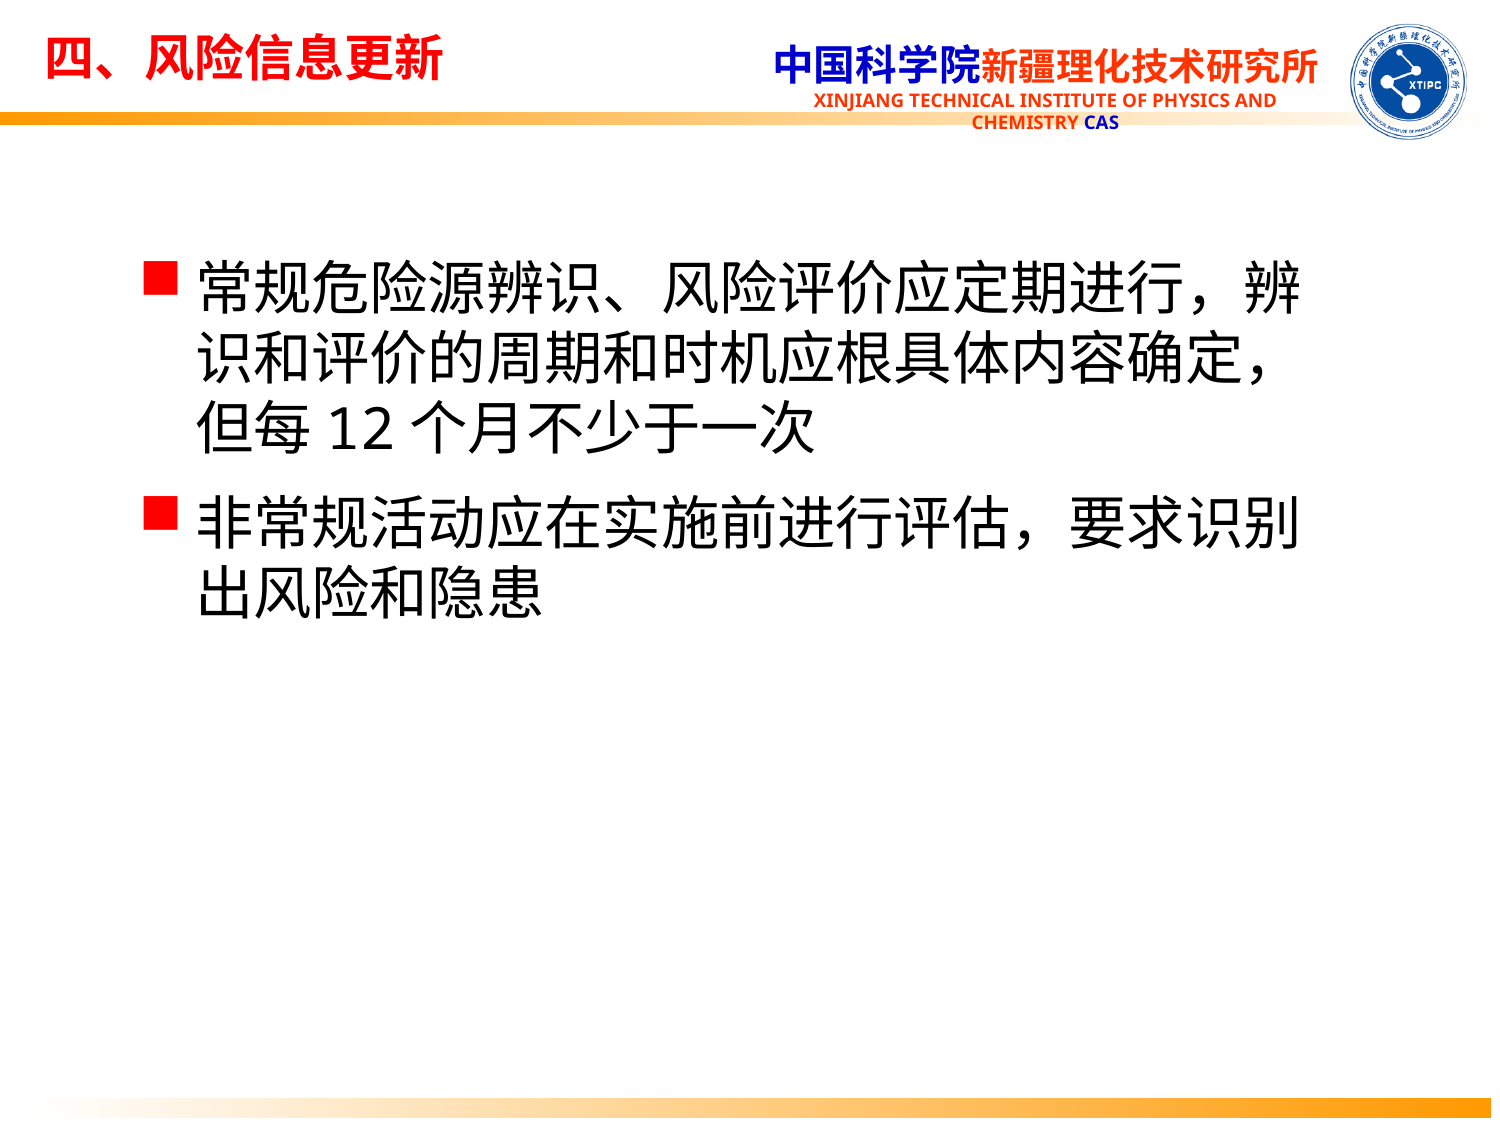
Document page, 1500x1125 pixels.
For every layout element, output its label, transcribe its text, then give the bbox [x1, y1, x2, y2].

picture [1342, 16, 1474, 147]
list 常规危险源辨识、风险评价应定期进行，辨识和评价的周期和时机应根具体内容确定，但每12个月不少于一次 非常规活动应在实施前进行评估，要求识别出风险和隐患 [123, 243, 1341, 986]
text_box 四、风险信息更新 [29, 19, 833, 102]
